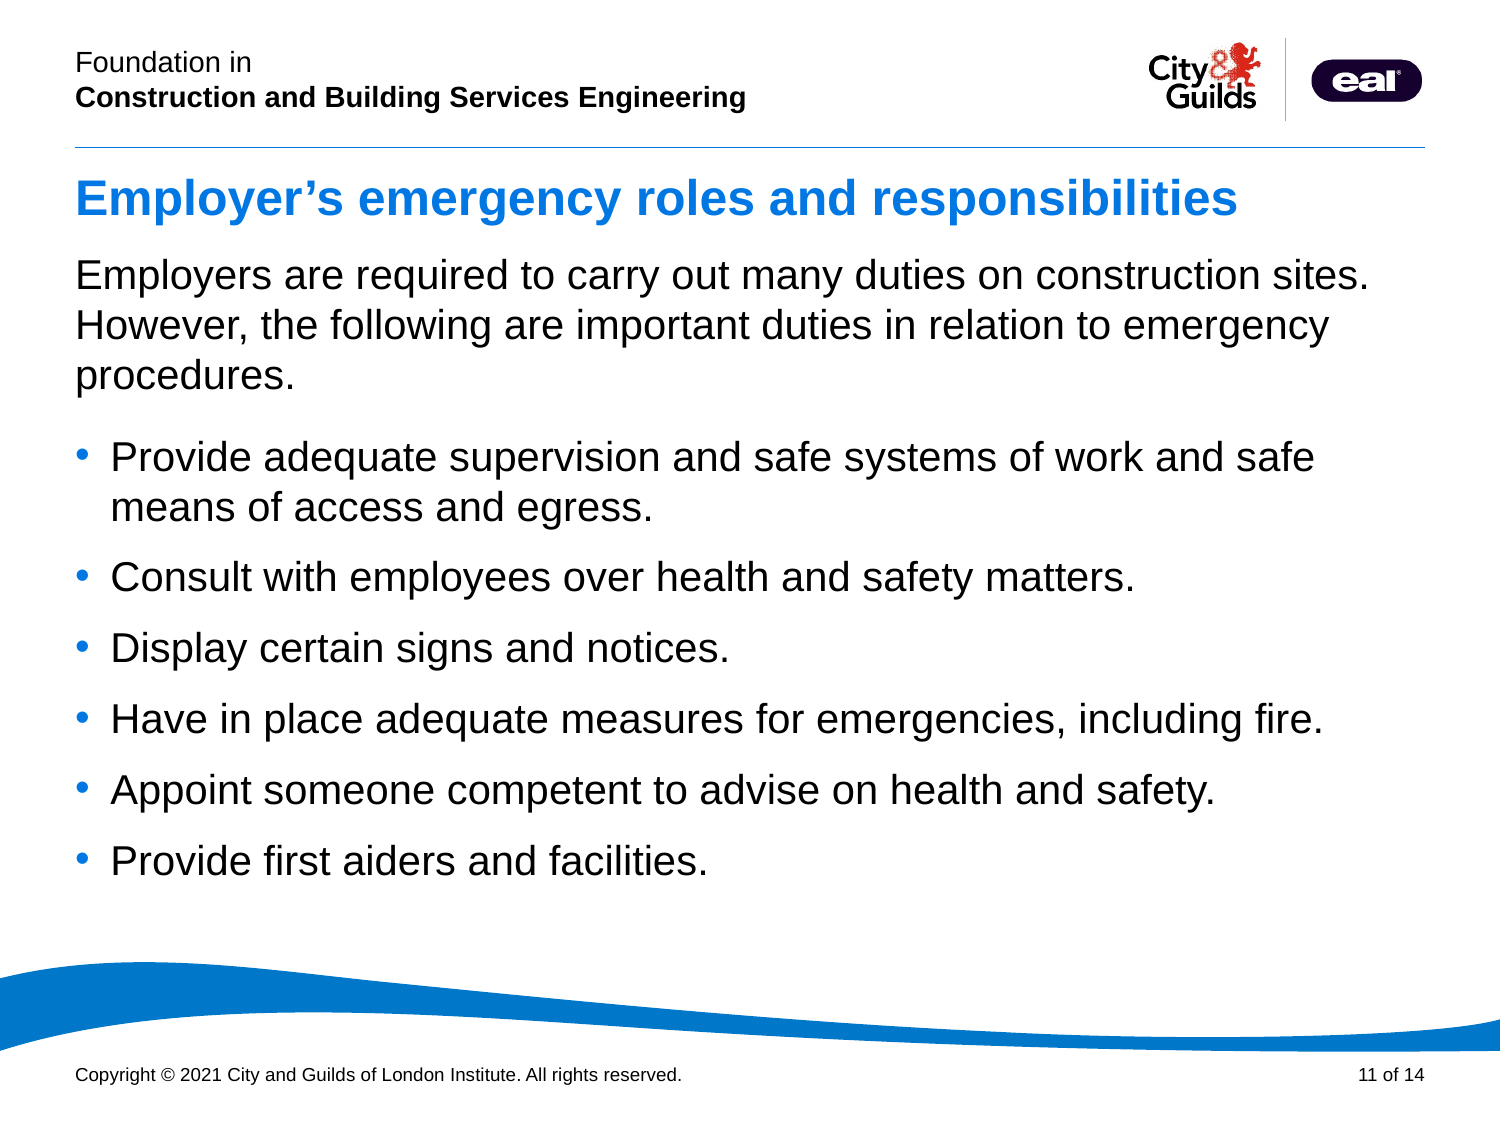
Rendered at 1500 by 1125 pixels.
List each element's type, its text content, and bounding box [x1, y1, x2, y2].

picture [1149, 38, 1422, 121]
list Employers are required to carry out many duties on construction sites. However, the following are important duties in relation to emergency procedures. Provide adequate supervision and safe systems of work and safe means of access and egress. Consult with employees over health and safety matters. Display certain signs and notices. Have in place adequate measures for emergencies, including fire. Appoint someone competent to advise on health and safety. Provide first aiders and facilities. [74, 247, 1426, 946]
title Employer’s emergency roles and responsibilities [74, 165, 1426, 229]
